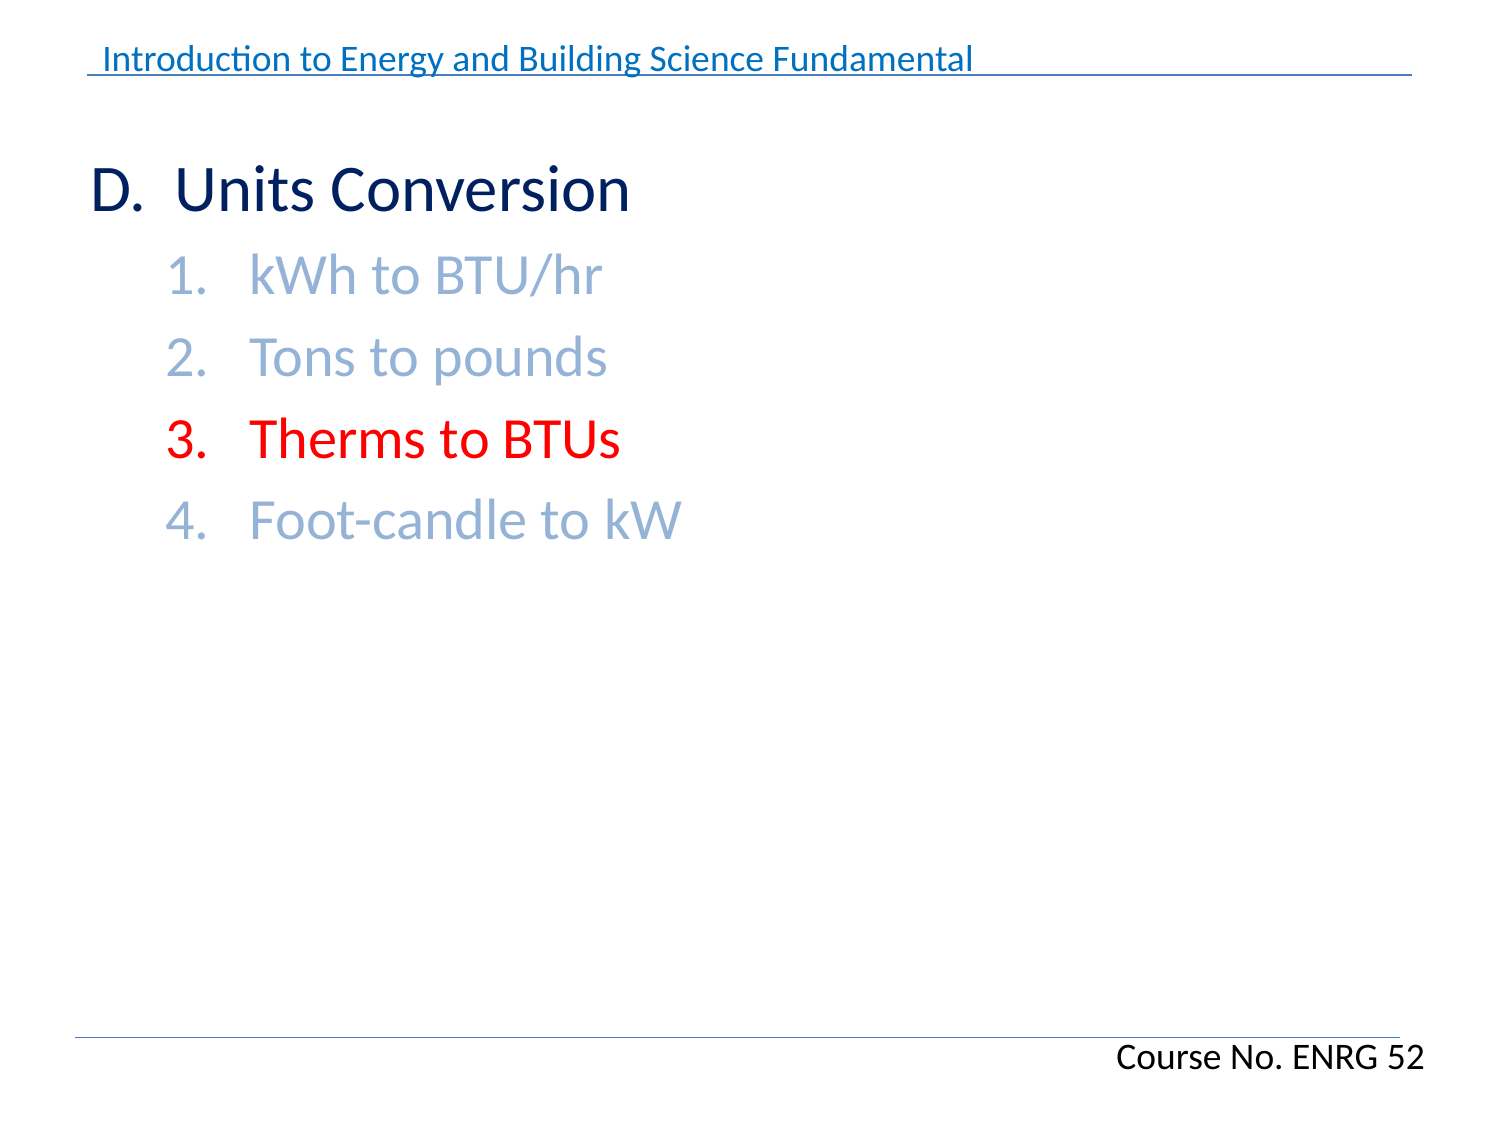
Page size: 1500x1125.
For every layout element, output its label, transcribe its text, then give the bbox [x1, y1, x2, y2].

list Units Conversion kWh to BTU/hr Tons to pounds Therms to BTUs Foot-candle to kW [75, 137, 1425, 1005]
